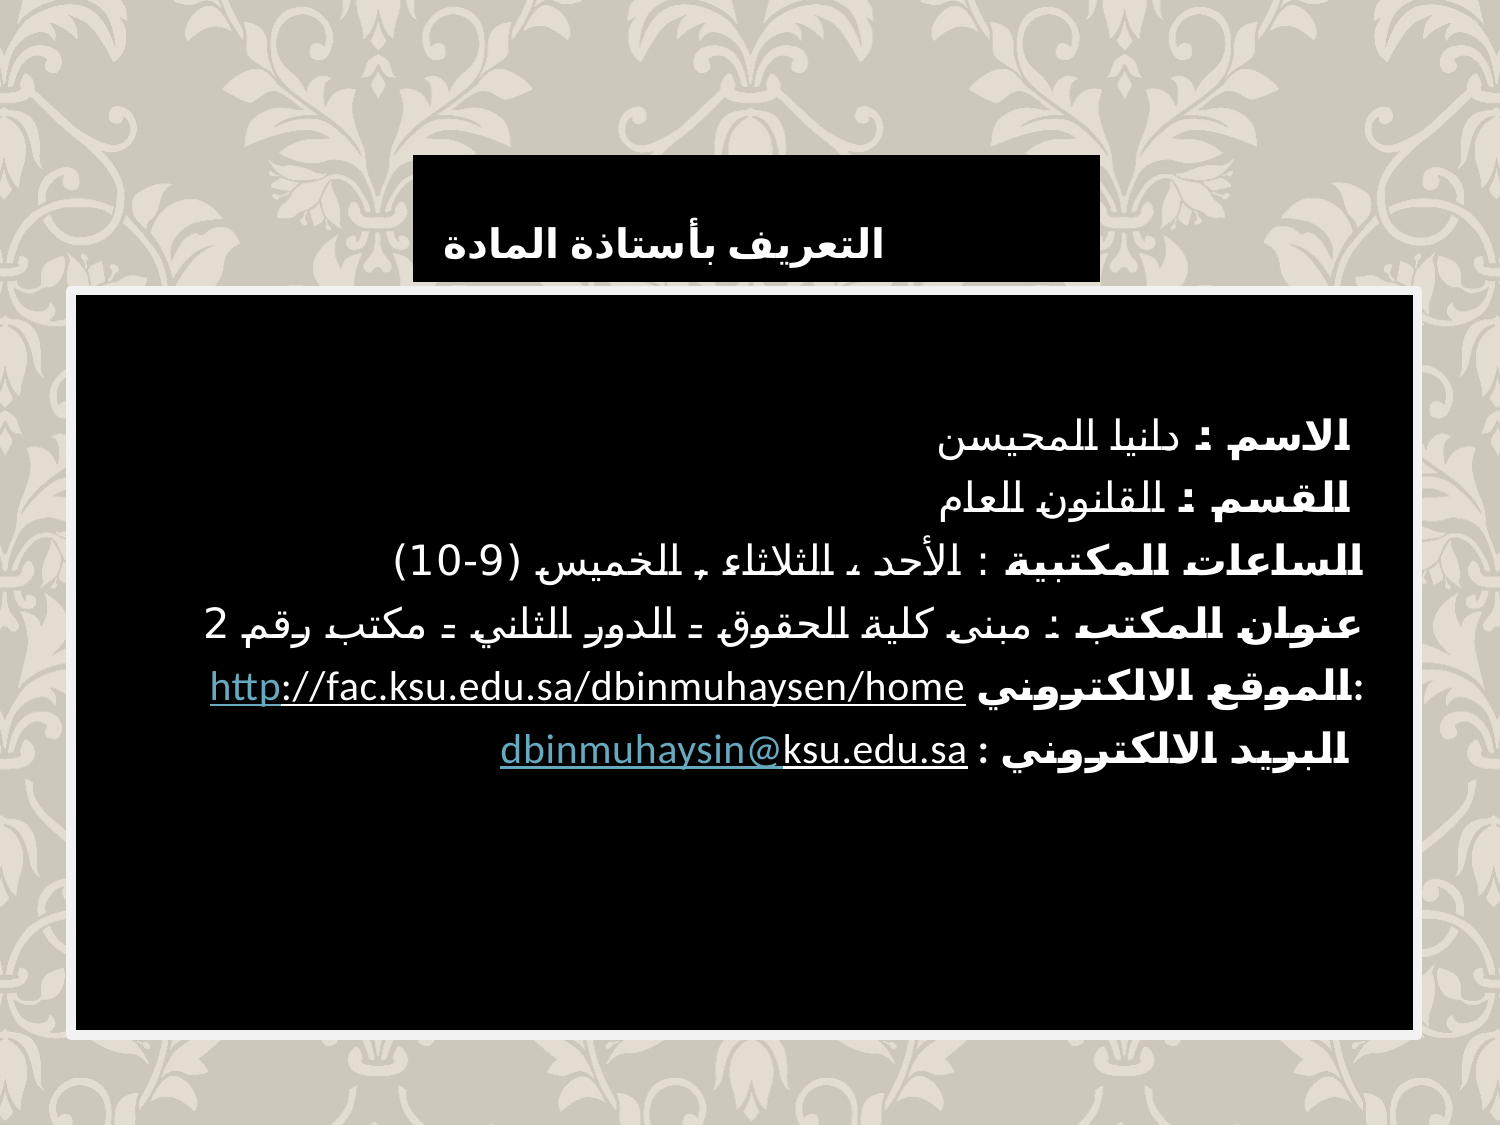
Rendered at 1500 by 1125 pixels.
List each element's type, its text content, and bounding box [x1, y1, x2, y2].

title التعريف بأستاذة المادة [413, 155, 1100, 282]
list الاسم : دانيا المحيسن القسم : القانون العام الساعات المكتبية : الأحد ، الثلاثاء , الخميس (9-10) عنوان المكتب : مبنى كلية الحقوق - الدور الثاني - مكتب رقم 2 http://fac.ksu.edu.sa/dbinmuhaysen/home الموقع الالكتروني: dbinmuhaysin@ksu.edu.sa : البريد الالكتروني [29, 328, 1380, 998]
text_box [69, 289, 1419, 1036]
